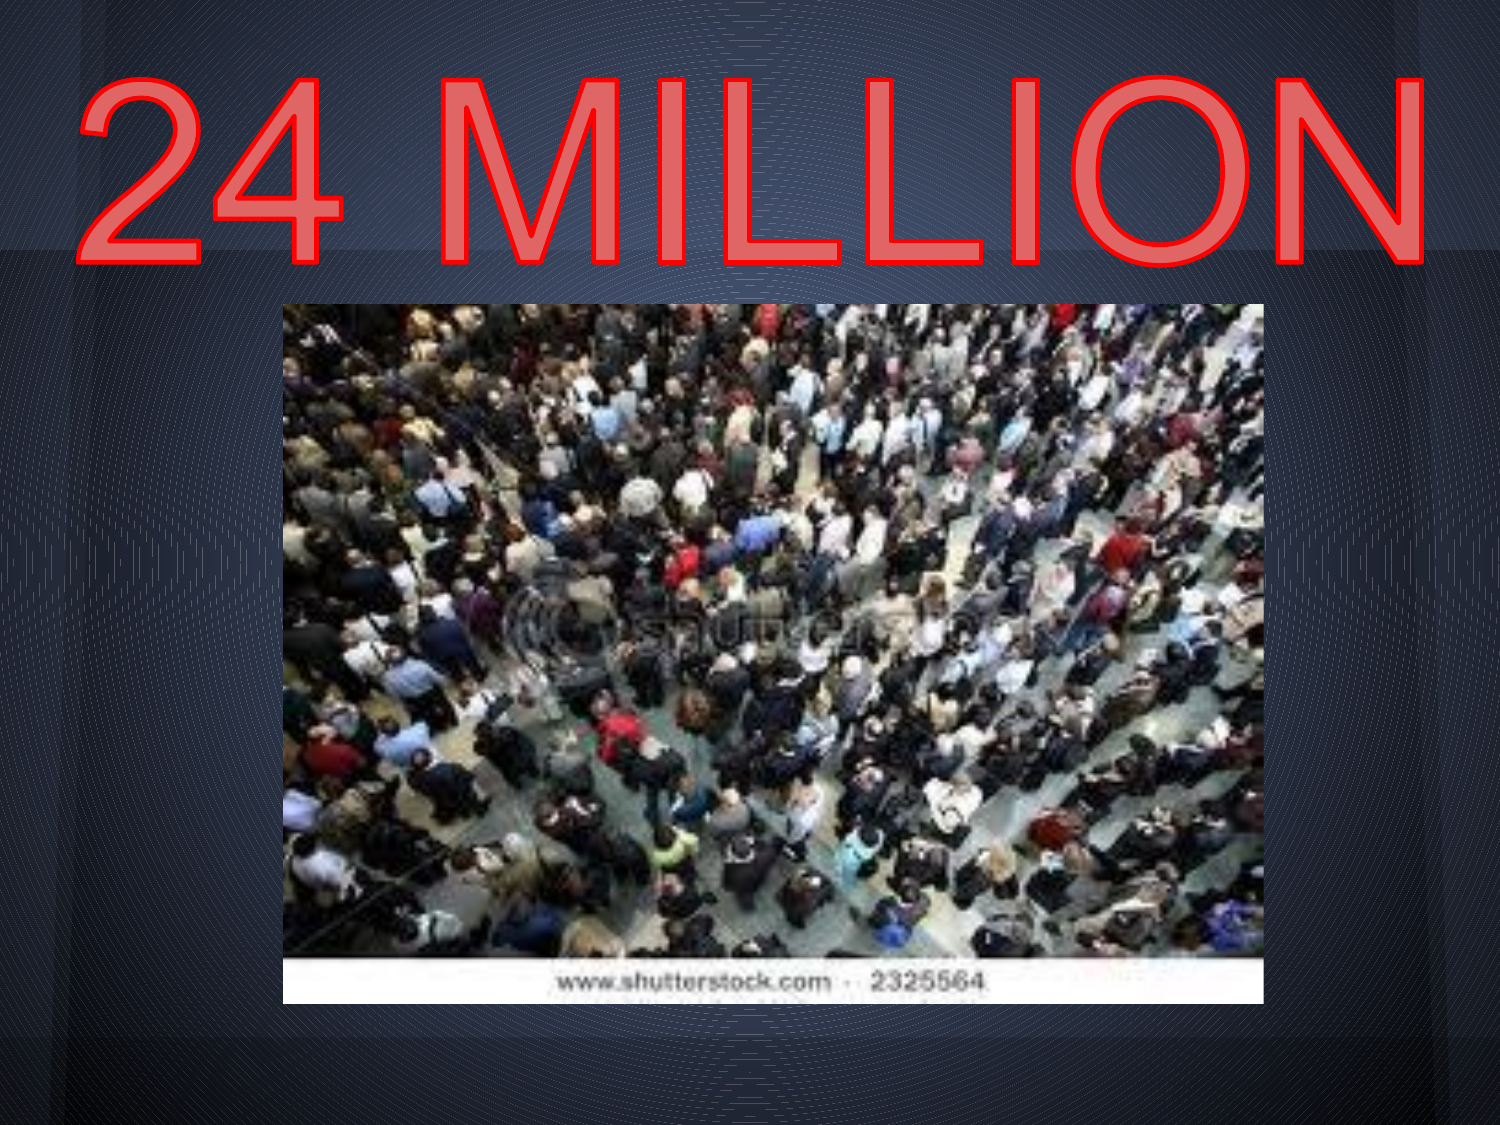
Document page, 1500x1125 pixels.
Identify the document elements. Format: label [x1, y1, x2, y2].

text_box [78, 79, 199, 263]
text_box [867, 80, 982, 263]
text_box [725, 80, 840, 263]
text_box [660, 80, 685, 263]
text_box [1278, 80, 1422, 263]
text_box [283, 304, 1264, 1004]
text_box [443, 80, 618, 263]
text_box [1073, 77, 1248, 266]
text_box [1013, 80, 1038, 263]
text_box [215, 80, 342, 263]
